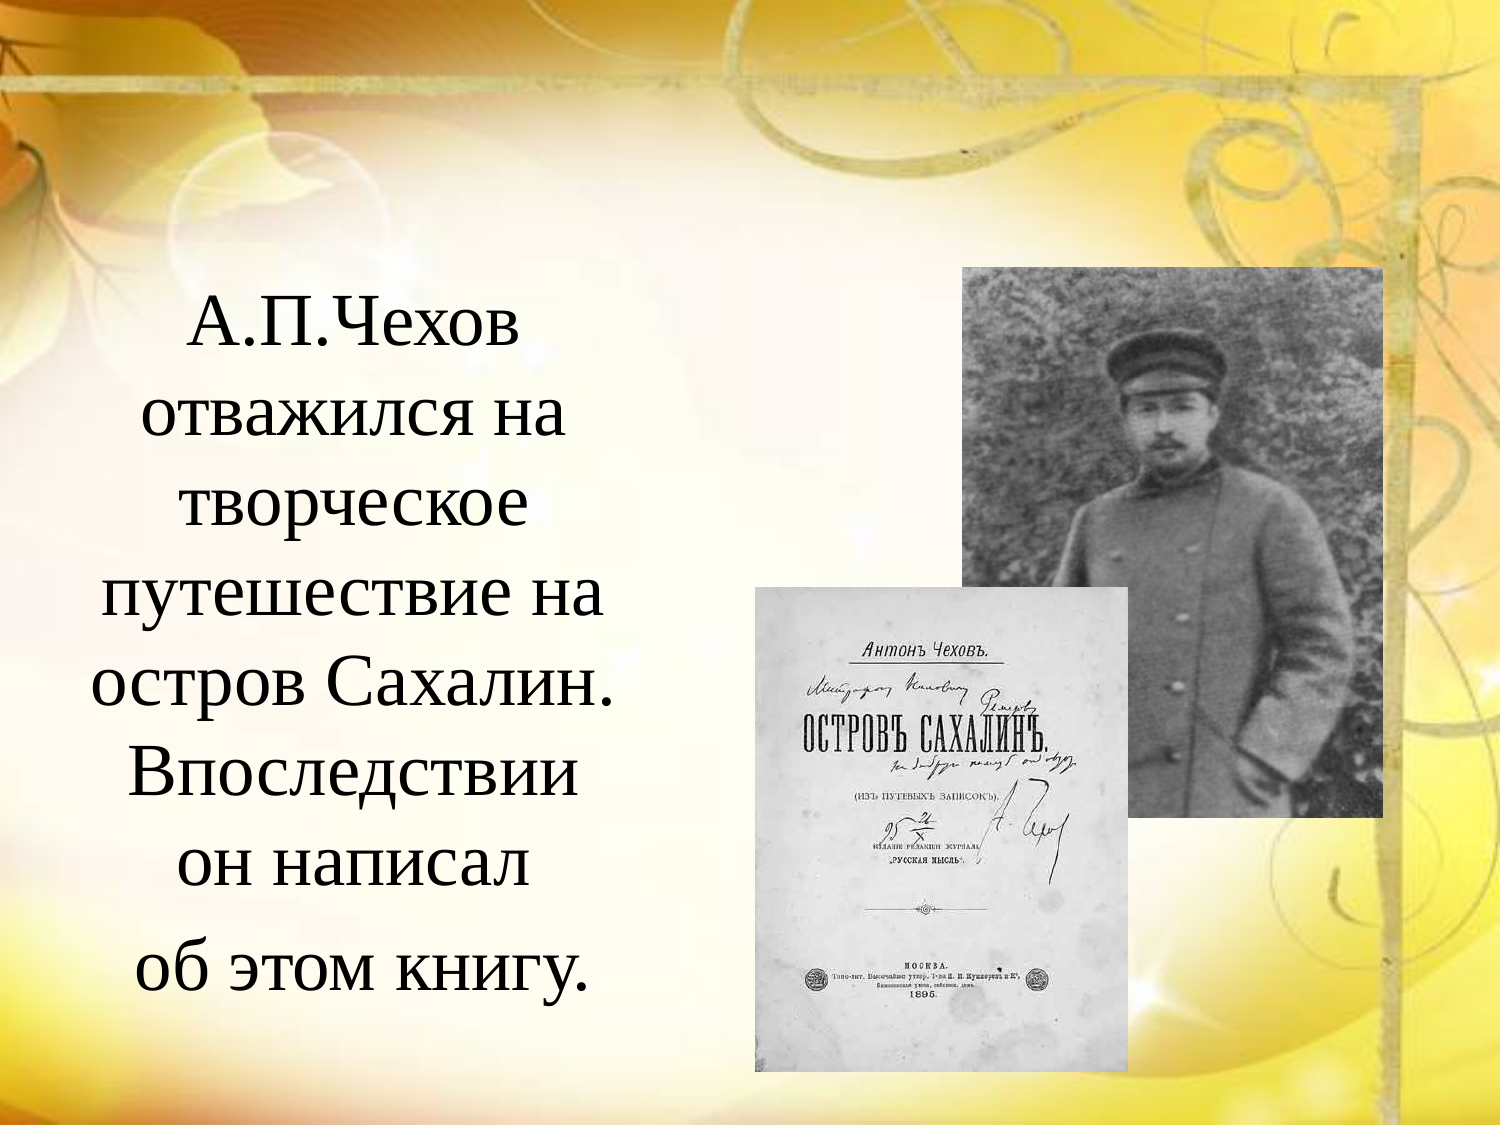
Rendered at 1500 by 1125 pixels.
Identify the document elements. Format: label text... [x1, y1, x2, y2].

list А.П.Чехов отважился на творческое путешествие на остров Сахалин. Впоследствии он написал об этом книгу. [75, 262, 633, 1005]
picture [0, 0, 1500, 1125]
